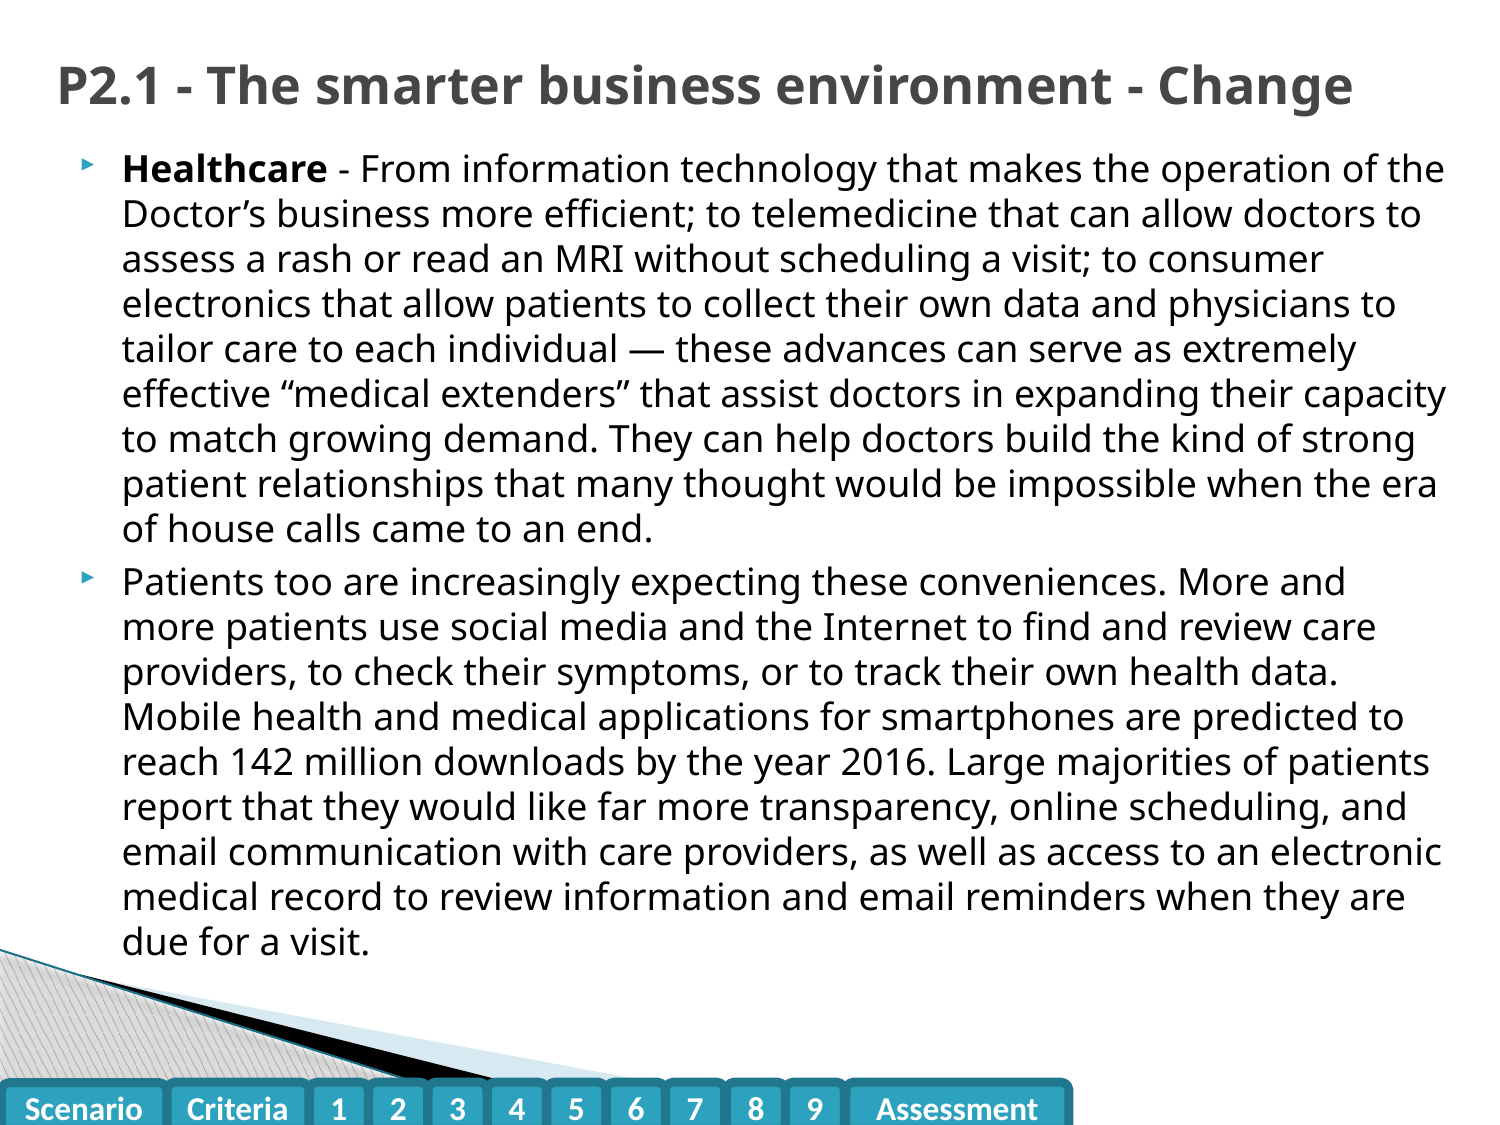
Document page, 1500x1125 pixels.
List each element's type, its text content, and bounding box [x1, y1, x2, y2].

list Healthcare - From information technology that makes the operation of the Doctor’s business more efficient; to telemedicine that can allow doctors to assess a rash or read an MRI without scheduling a visit; to consumer electronics that allow patients to collect their own data and physicians to tailor care to each individual — these advances can serve as extremely effective “medical extenders” that assist doctors in expanding their capacity to match growing demand. They can help doctors build the kind of strong patient relationships that many thought would be impossible when the era of house calls came to an end. Patients too are increasingly expecting these conveniences. More and more patients use social media and the Internet to find and review care providers, to check their symptoms, or to track their own health data. Mobile health and medical applications for smartphones are predicted to reach 142 million downloads by the year 2016. Large majorities of patients report that they would like far more transparency, online scheduling, and email communication with care providers, as well as access to an electronic medical record to review information and email reminders when they are due for a visit. [46, 137, 1465, 1035]
title P2.1 - The smarter business environment - Change [41, 18, 1459, 149]
